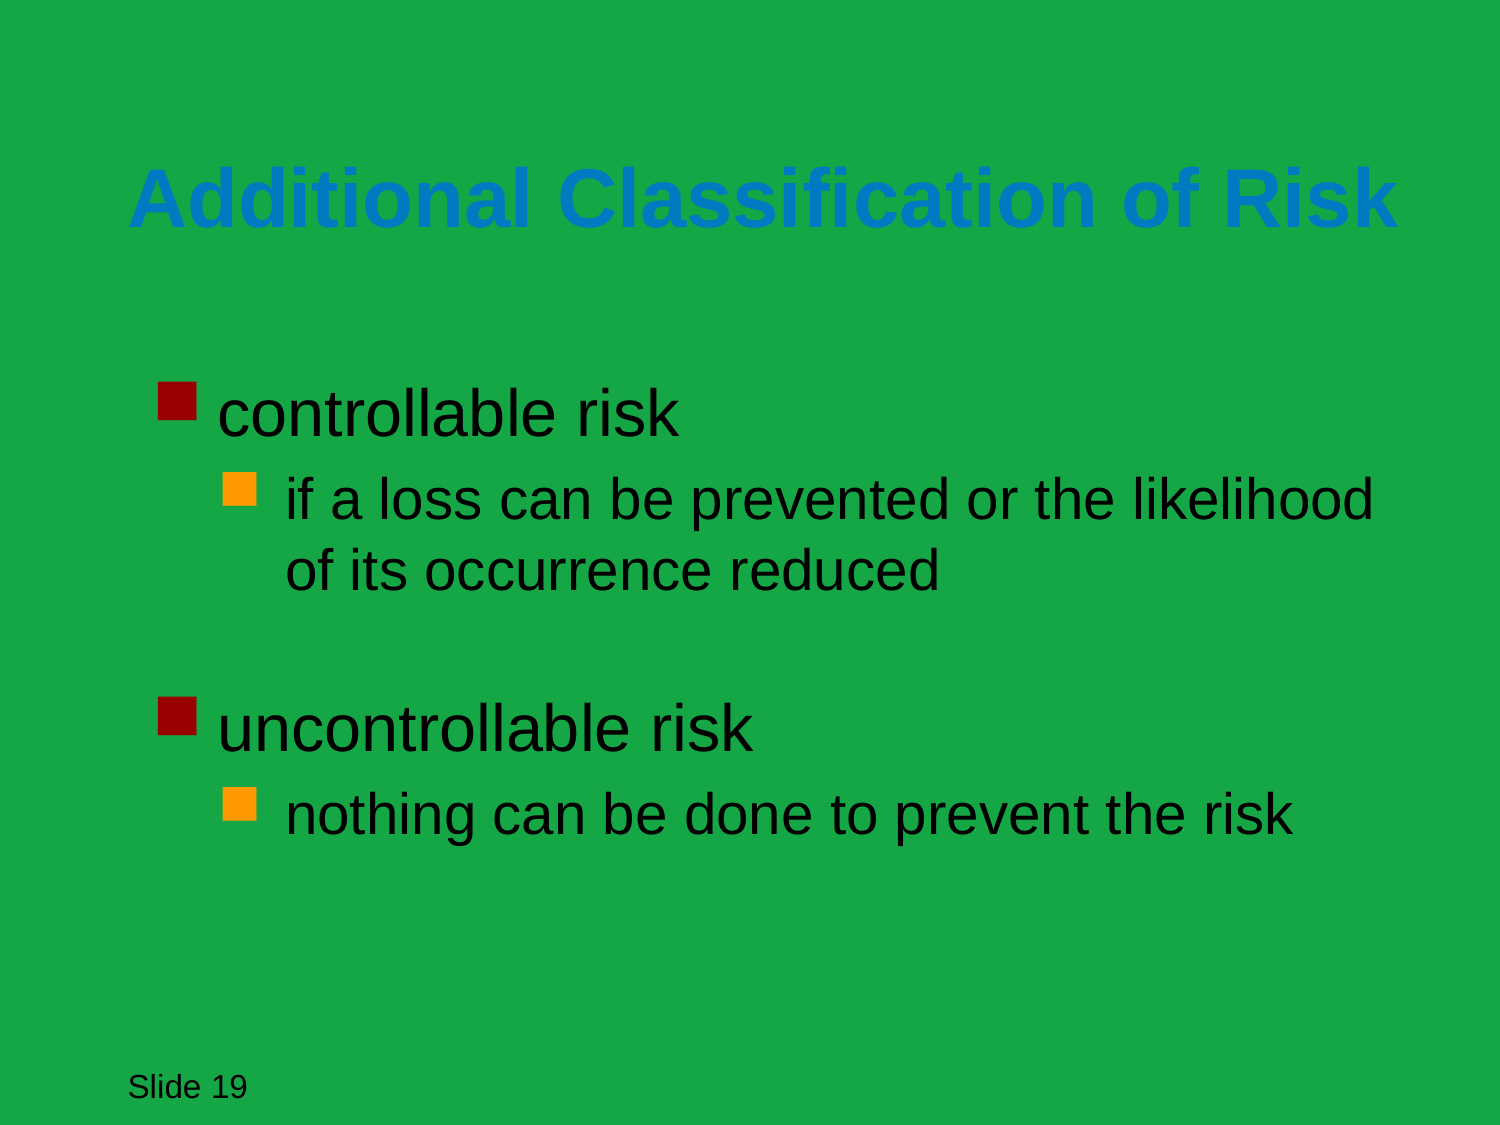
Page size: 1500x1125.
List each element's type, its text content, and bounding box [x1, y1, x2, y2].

slide_number Slide 19 [112, 1037, 425, 1113]
title Additional Classification of Risk [112, 99, 1425, 288]
list controllable risk if a loss can be prevented or the likelihood of its occurrence reduced uncontrollable risk nothing can be done to prevent the risk [137, 362, 1413, 1013]
